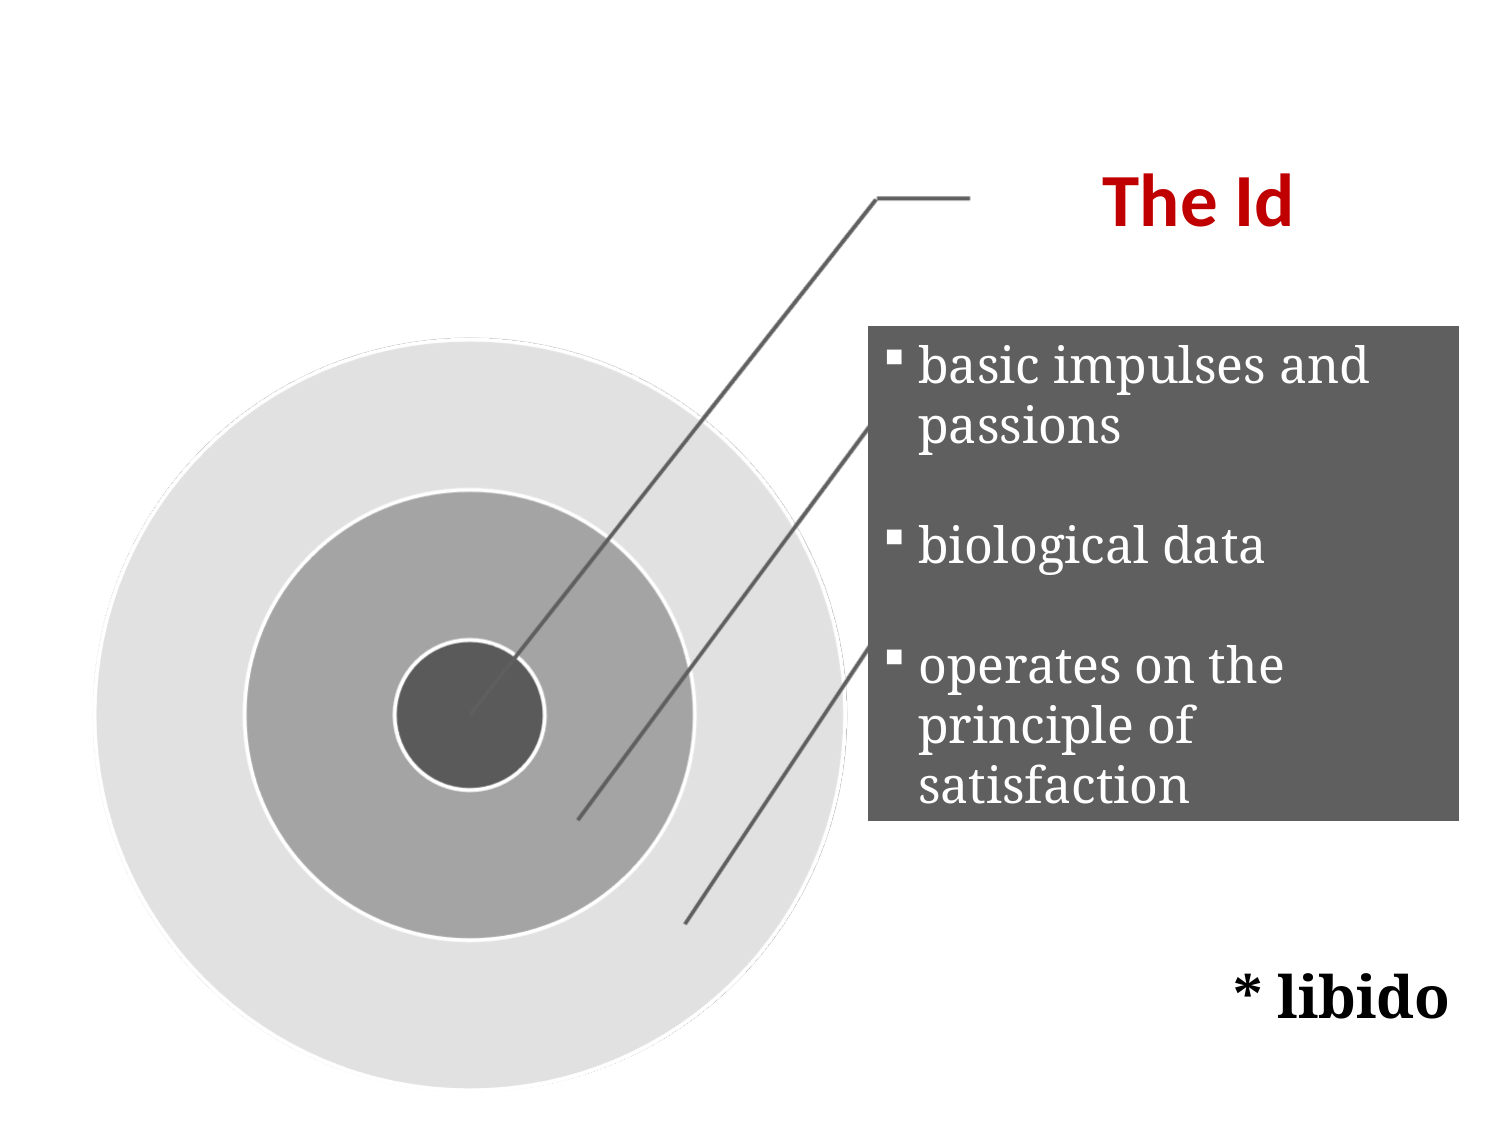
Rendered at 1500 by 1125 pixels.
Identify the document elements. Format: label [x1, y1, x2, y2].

text_box [39, 89, 1460, 1094]
